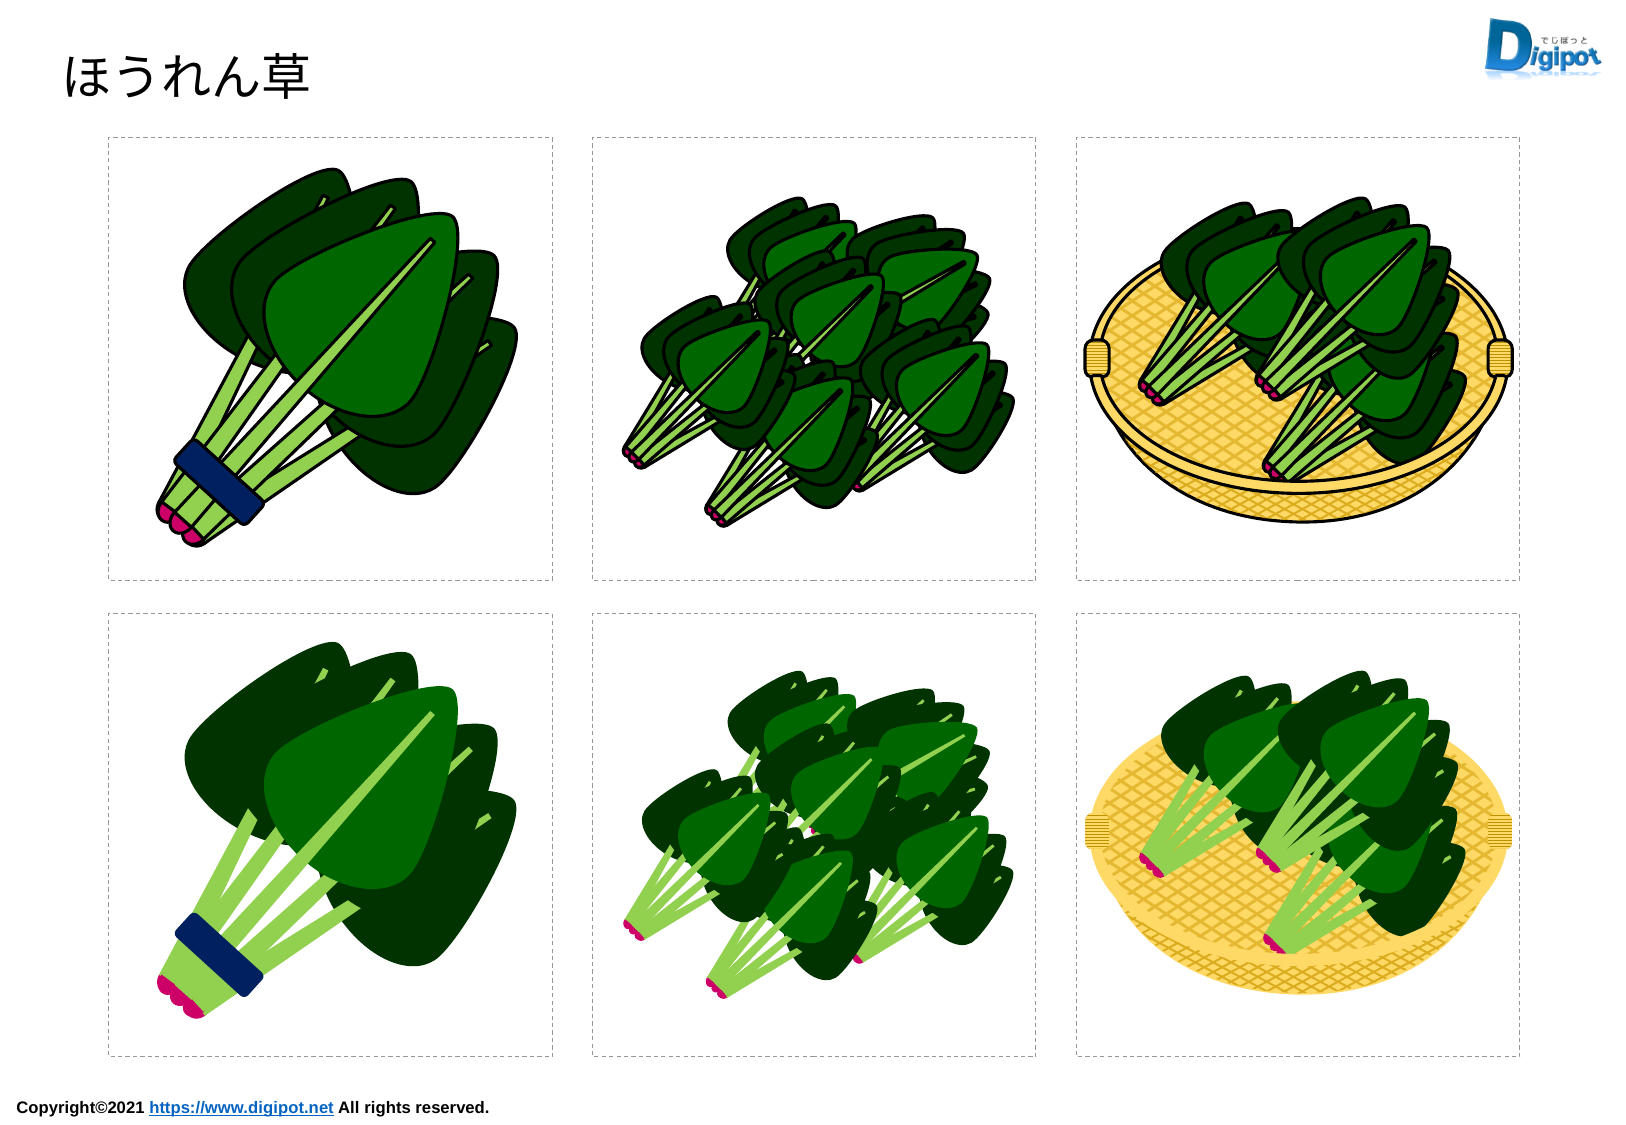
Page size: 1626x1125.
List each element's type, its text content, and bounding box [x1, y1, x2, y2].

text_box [1084, 697, 1513, 995]
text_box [1084, 224, 1513, 522]
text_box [599, 693, 1017, 997]
text_box ほうれん草 [46, 38, 327, 113]
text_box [154, 163, 470, 590]
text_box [599, 220, 1017, 524]
picture [1485, 18, 1602, 82]
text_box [154, 636, 470, 1063]
